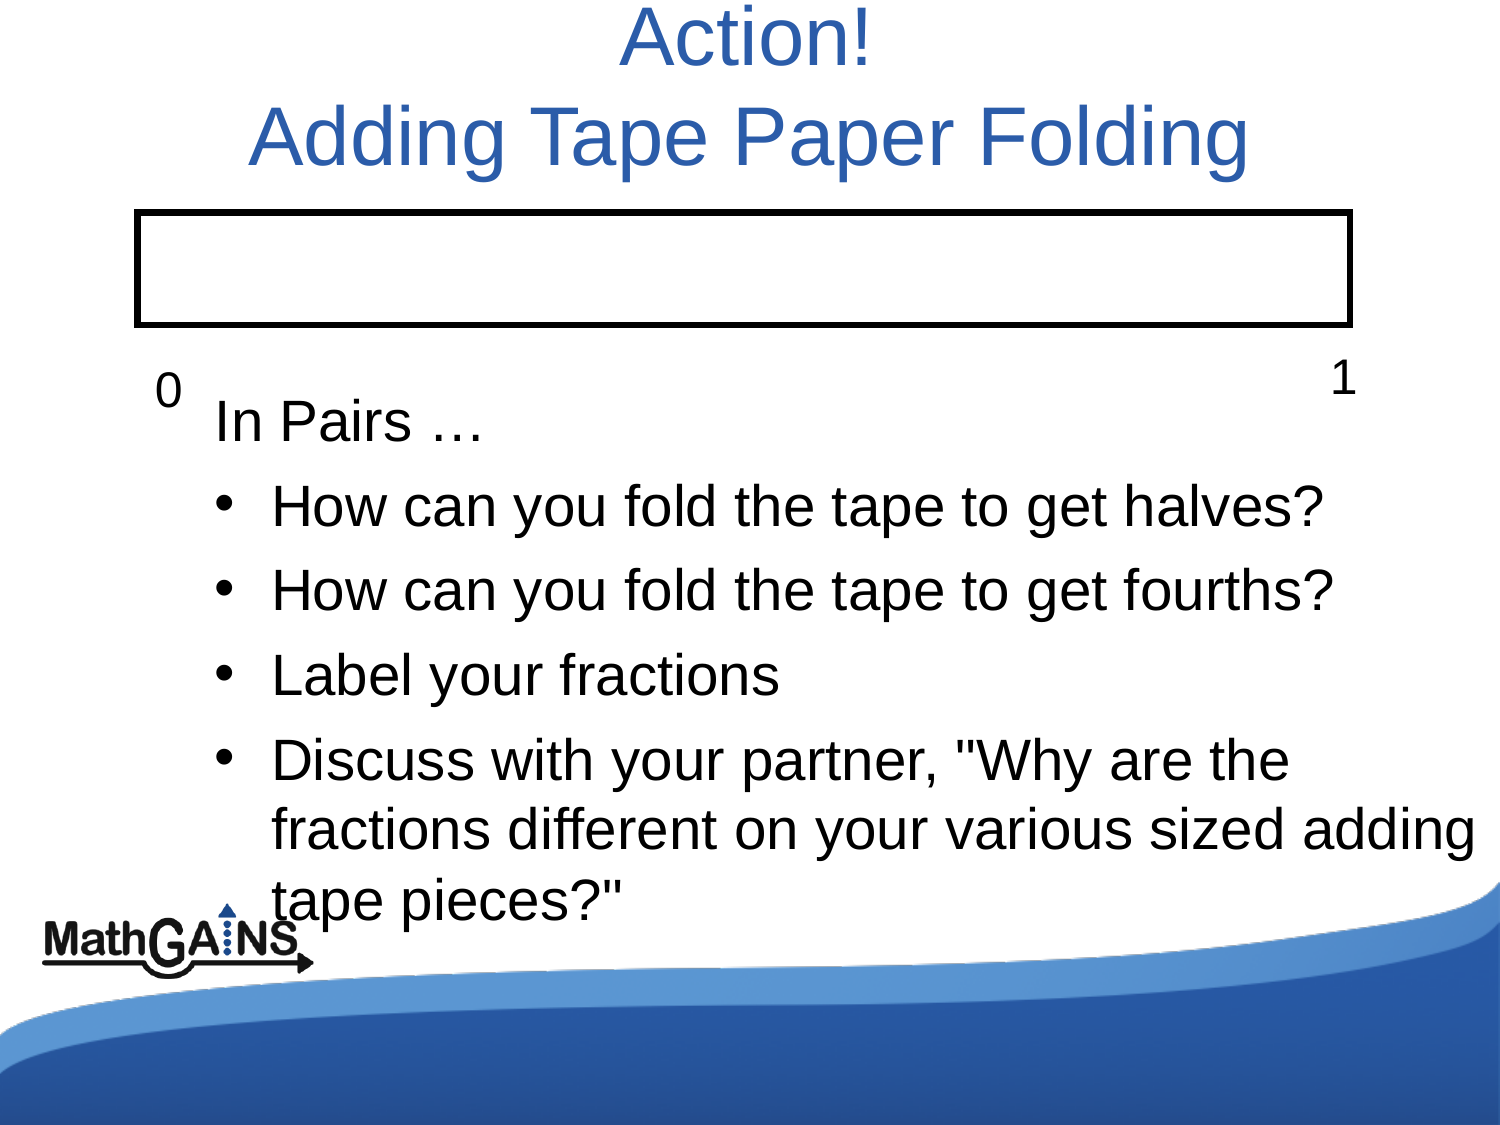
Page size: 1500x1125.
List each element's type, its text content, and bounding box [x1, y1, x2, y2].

text_box [137, 212, 1350, 325]
list In Pairs … How can you fold the tape to get halves? How can you fold the tape to get fourths? Label your fractions Discuss with your partner, "Why are the fractions different on your various sized adding tape pieces?" [199, 374, 1500, 1076]
title Action! Adding Tape Paper Folding [74, 14, 1426, 151]
text_box 0 [137, 349, 200, 425]
text_box 1 [1312, 337, 1375, 413]
picture [0, 878, 1500, 1125]
